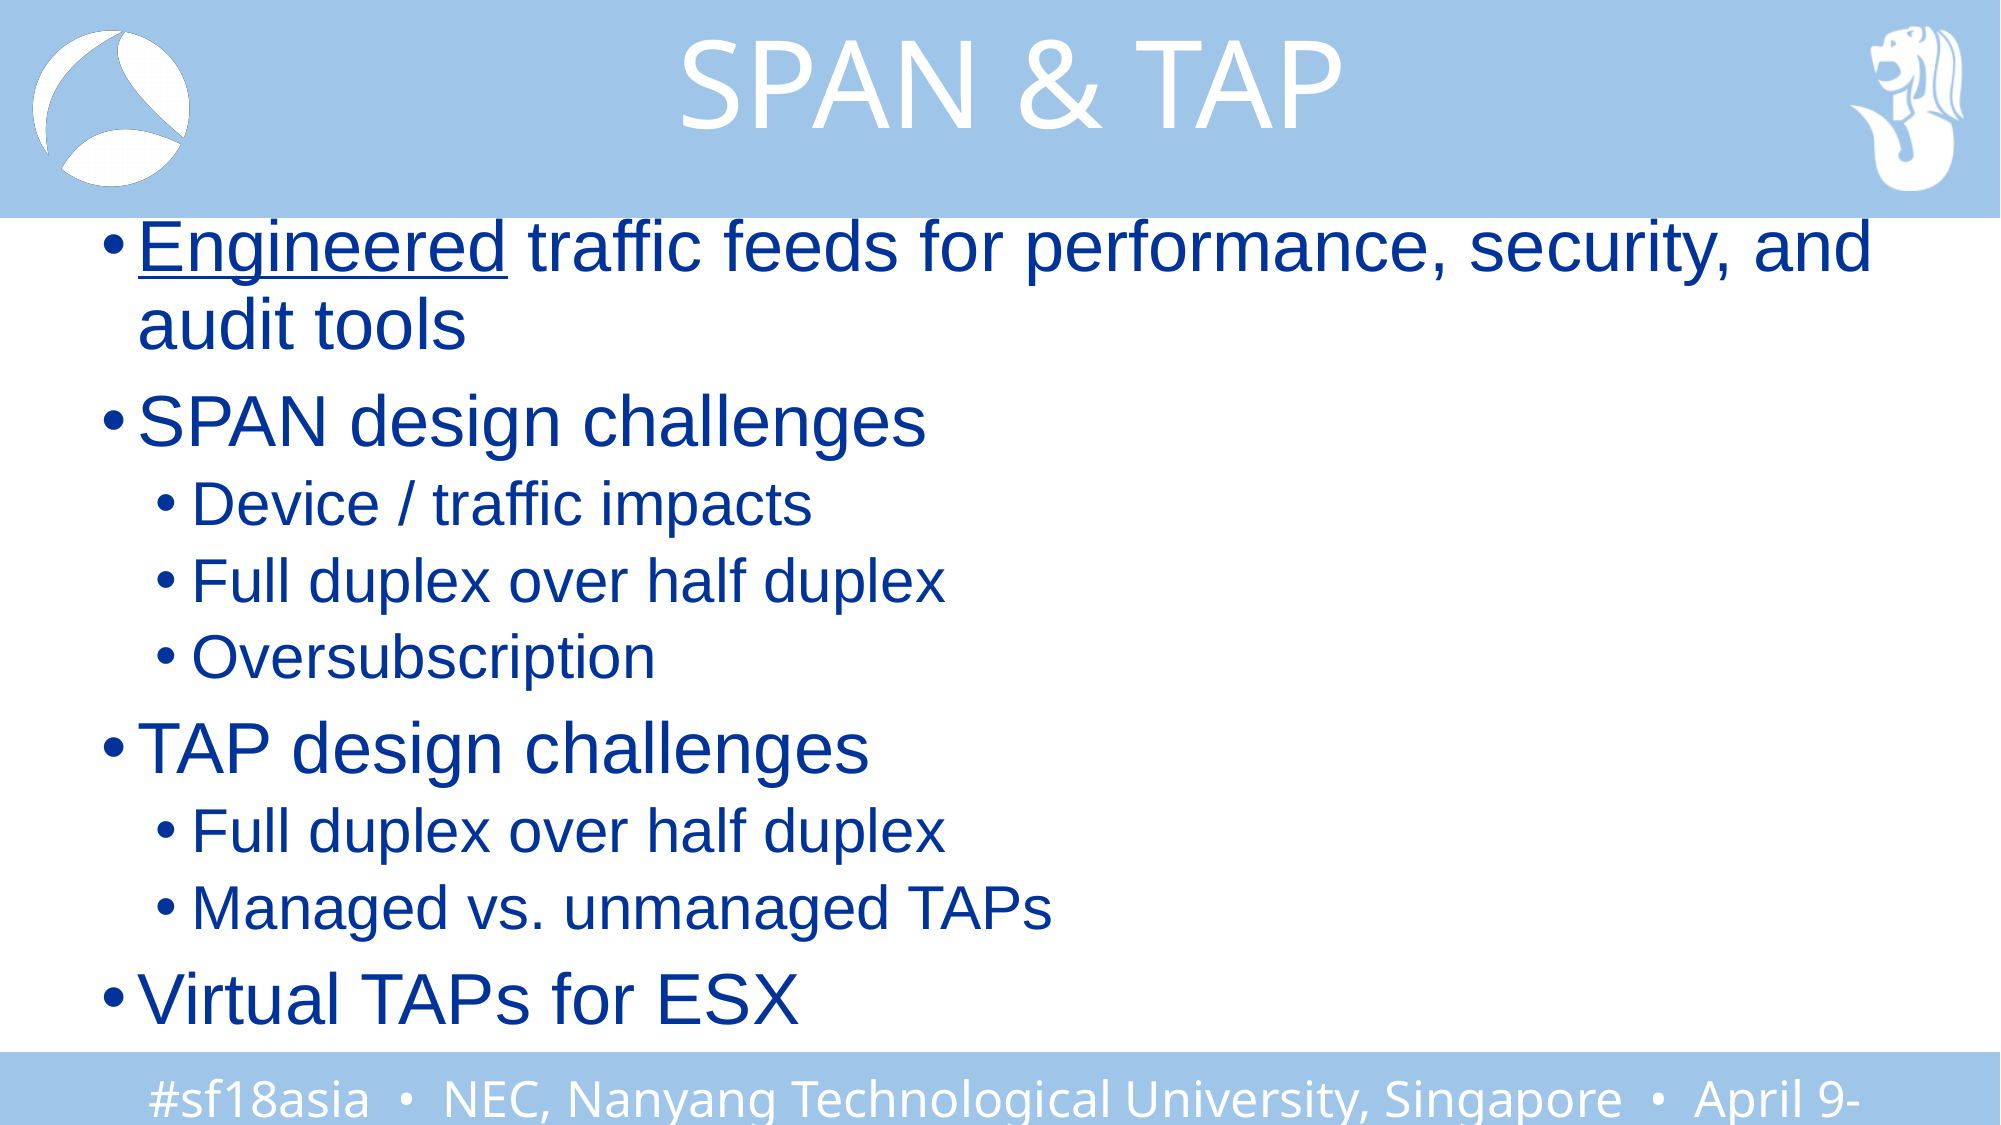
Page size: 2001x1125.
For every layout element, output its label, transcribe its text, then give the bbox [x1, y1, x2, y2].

list Engineered traffic feeds for performance, security, and audit tools SPAN design challenges Device / traffic impacts Full duplex over half duplex Oversubscription TAP design challenges Full duplex over half duplex Managed vs. unmanaged TAPs Virtual TAPs for ESX [86, 194, 1914, 1056]
title SPAN & TAP [31, 24, 1994, 155]
picture [1849, 155, 1964, 191]
picture [32, 155, 190, 187]
